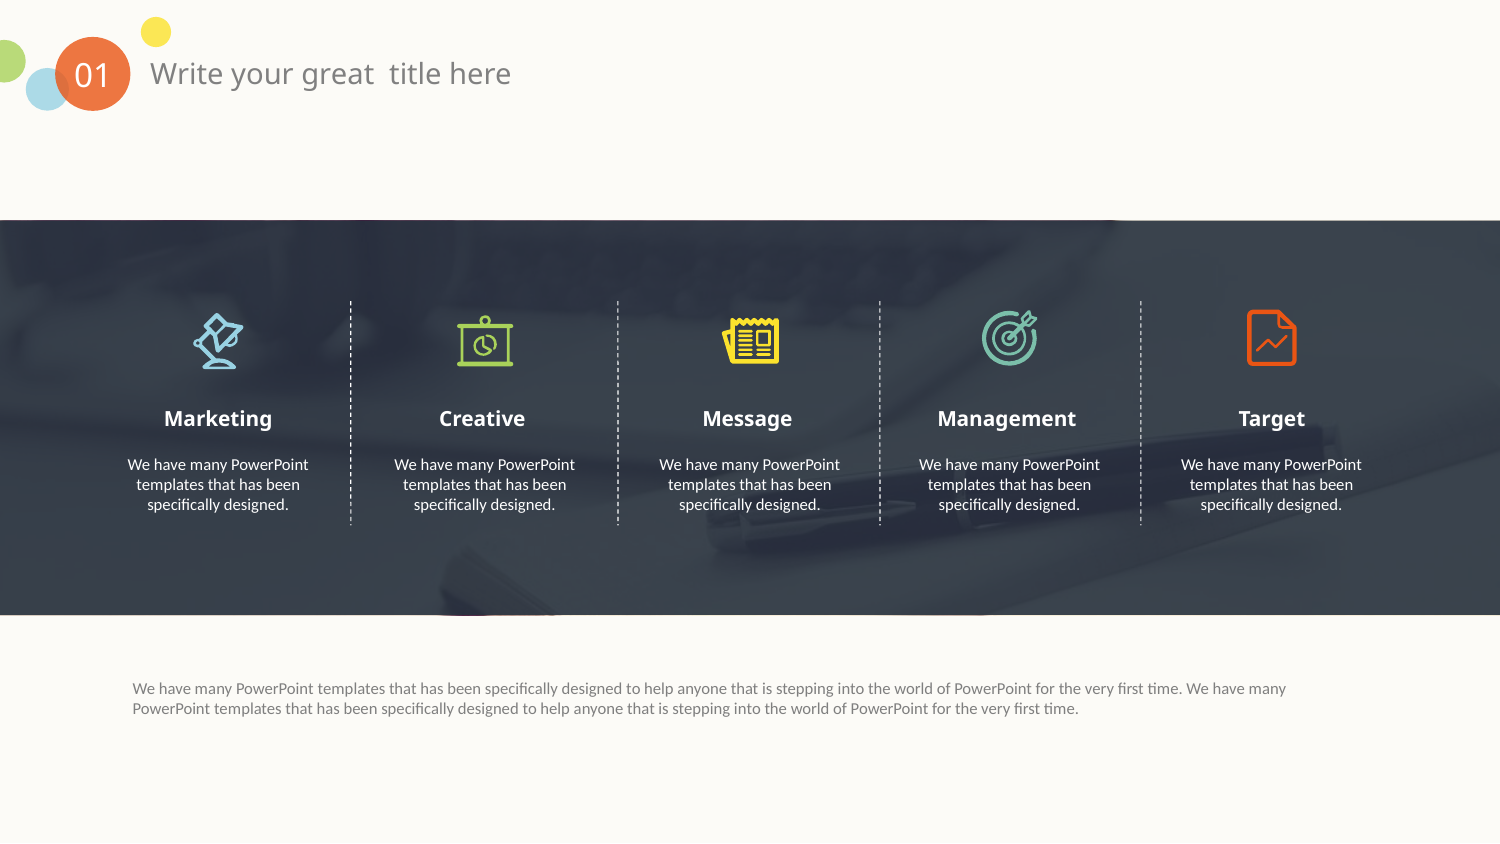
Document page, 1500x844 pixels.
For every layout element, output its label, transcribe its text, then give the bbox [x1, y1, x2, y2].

text_box We have many PowerPoint templates that has been specifically designed. [1153, 453, 1390, 514]
text_box [0, 39, 26, 83]
text_box Write your great title here [150, 55, 606, 91]
text_box [721, 317, 779, 364]
text_box We have many PowerPoint templates that has been specifically designed to help anyone that is stepping into the world of PowerPoint for the very first time. We have many PowerPoint templates that has been specifically designed to help anyone that is stepping into the world of PowerPoint for the very first time. [117, 670, 1382, 725]
text_box [457, 315, 514, 367]
text_box [140, 16, 172, 48]
text_box We have many PowerPoint templates that has been specifically designed. [891, 453, 1128, 514]
text_box We have many PowerPoint templates that has been specifically designed. [631, 453, 869, 514]
text_box [981, 310, 1037, 366]
text_box We have many PowerPoint templates that has been specifically designed. [100, 453, 337, 514]
text_box [55, 36, 131, 111]
text_box [25, 67, 66, 111]
text_box We have many PowerPoint templates that has been specifically designed. [366, 453, 604, 514]
text_box [1247, 309, 1297, 366]
text_box Marketing [148, 397, 288, 438]
text_box Management [922, 397, 1097, 438]
text_box Message [687, 397, 813, 438]
text_box 01 [65, 53, 121, 94]
text_box [193, 312, 244, 370]
text_box [992, 310, 1038, 356]
text_box Target [1223, 397, 1321, 438]
text_box Creative [424, 397, 546, 438]
text_box [0, 220, 1500, 615]
